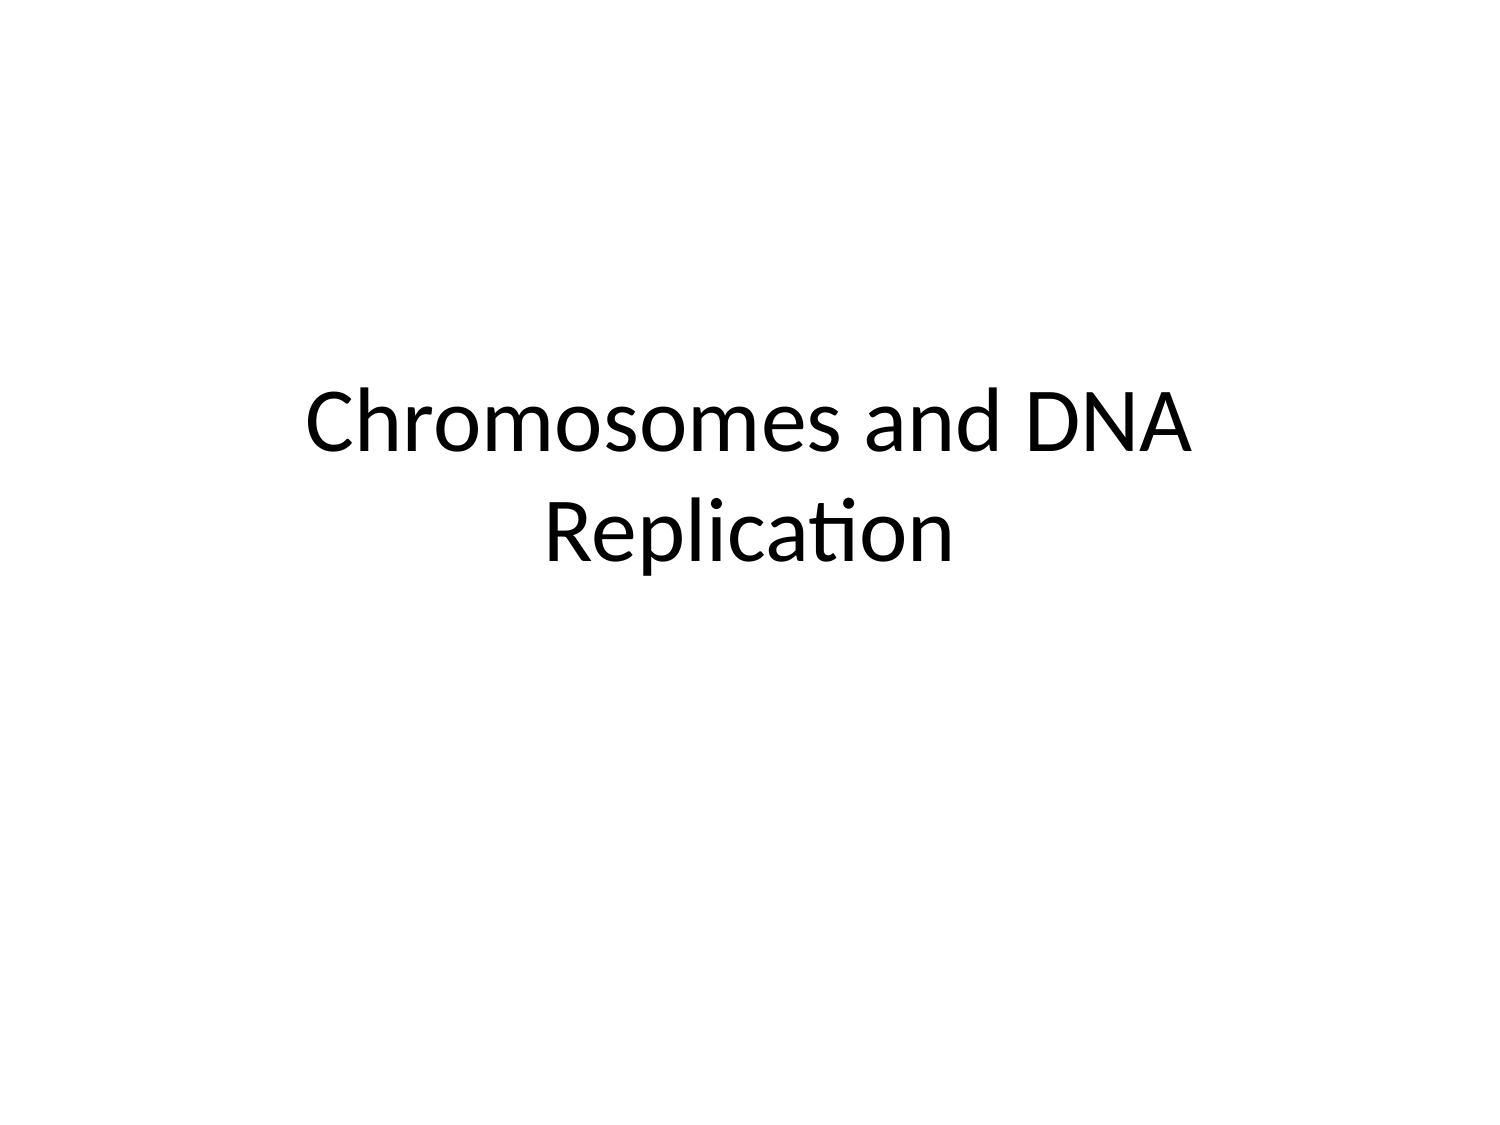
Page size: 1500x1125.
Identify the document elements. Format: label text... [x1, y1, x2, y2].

title Chromosomes and DNA Replication [112, 349, 1388, 591]
